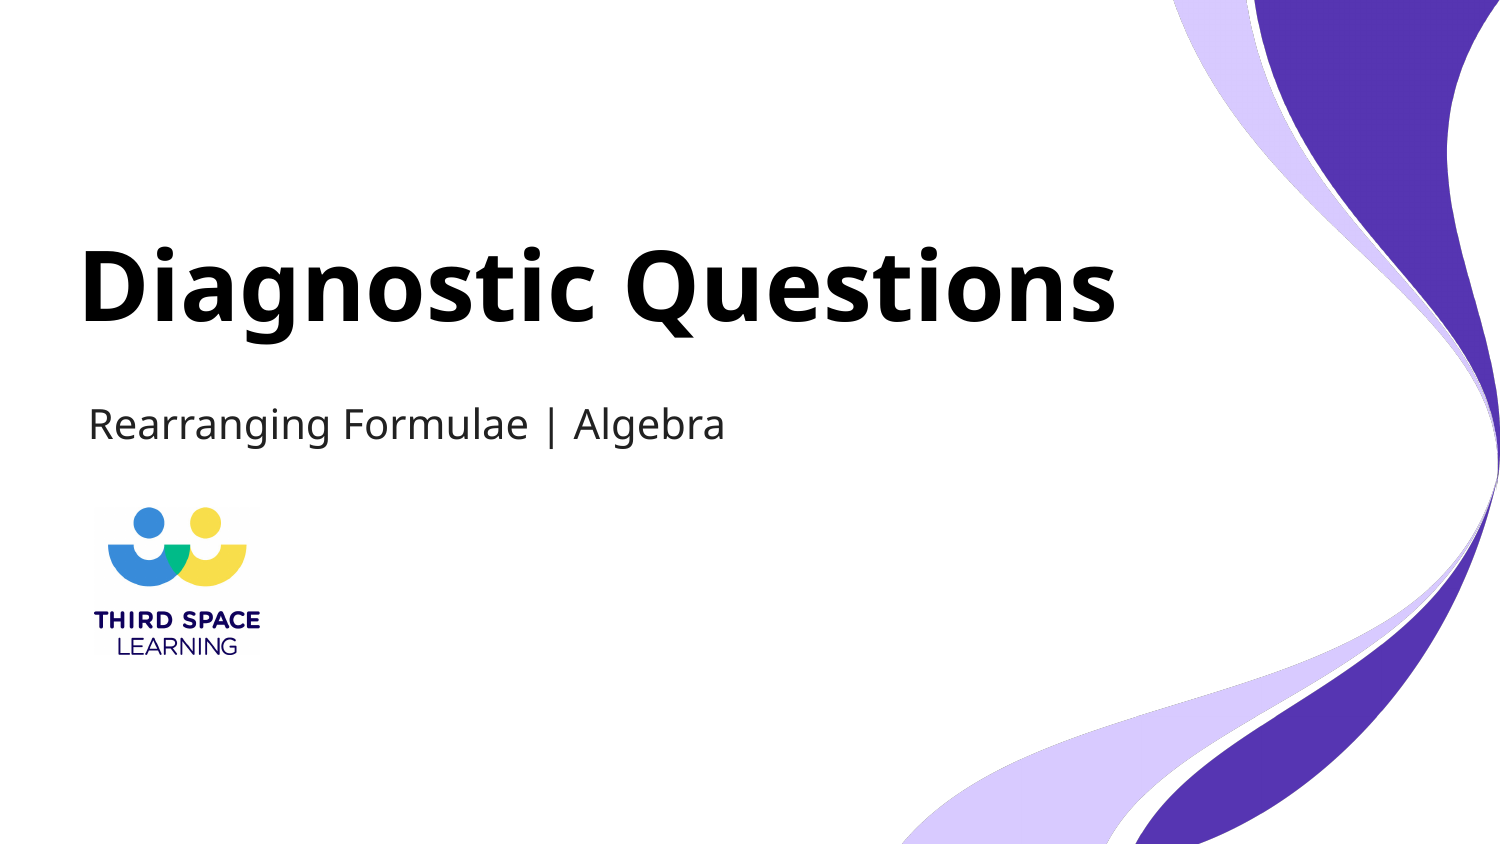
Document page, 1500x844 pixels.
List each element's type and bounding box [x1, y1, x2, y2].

picture [901, 0, 1500, 844]
picture [94, 507, 260, 655]
